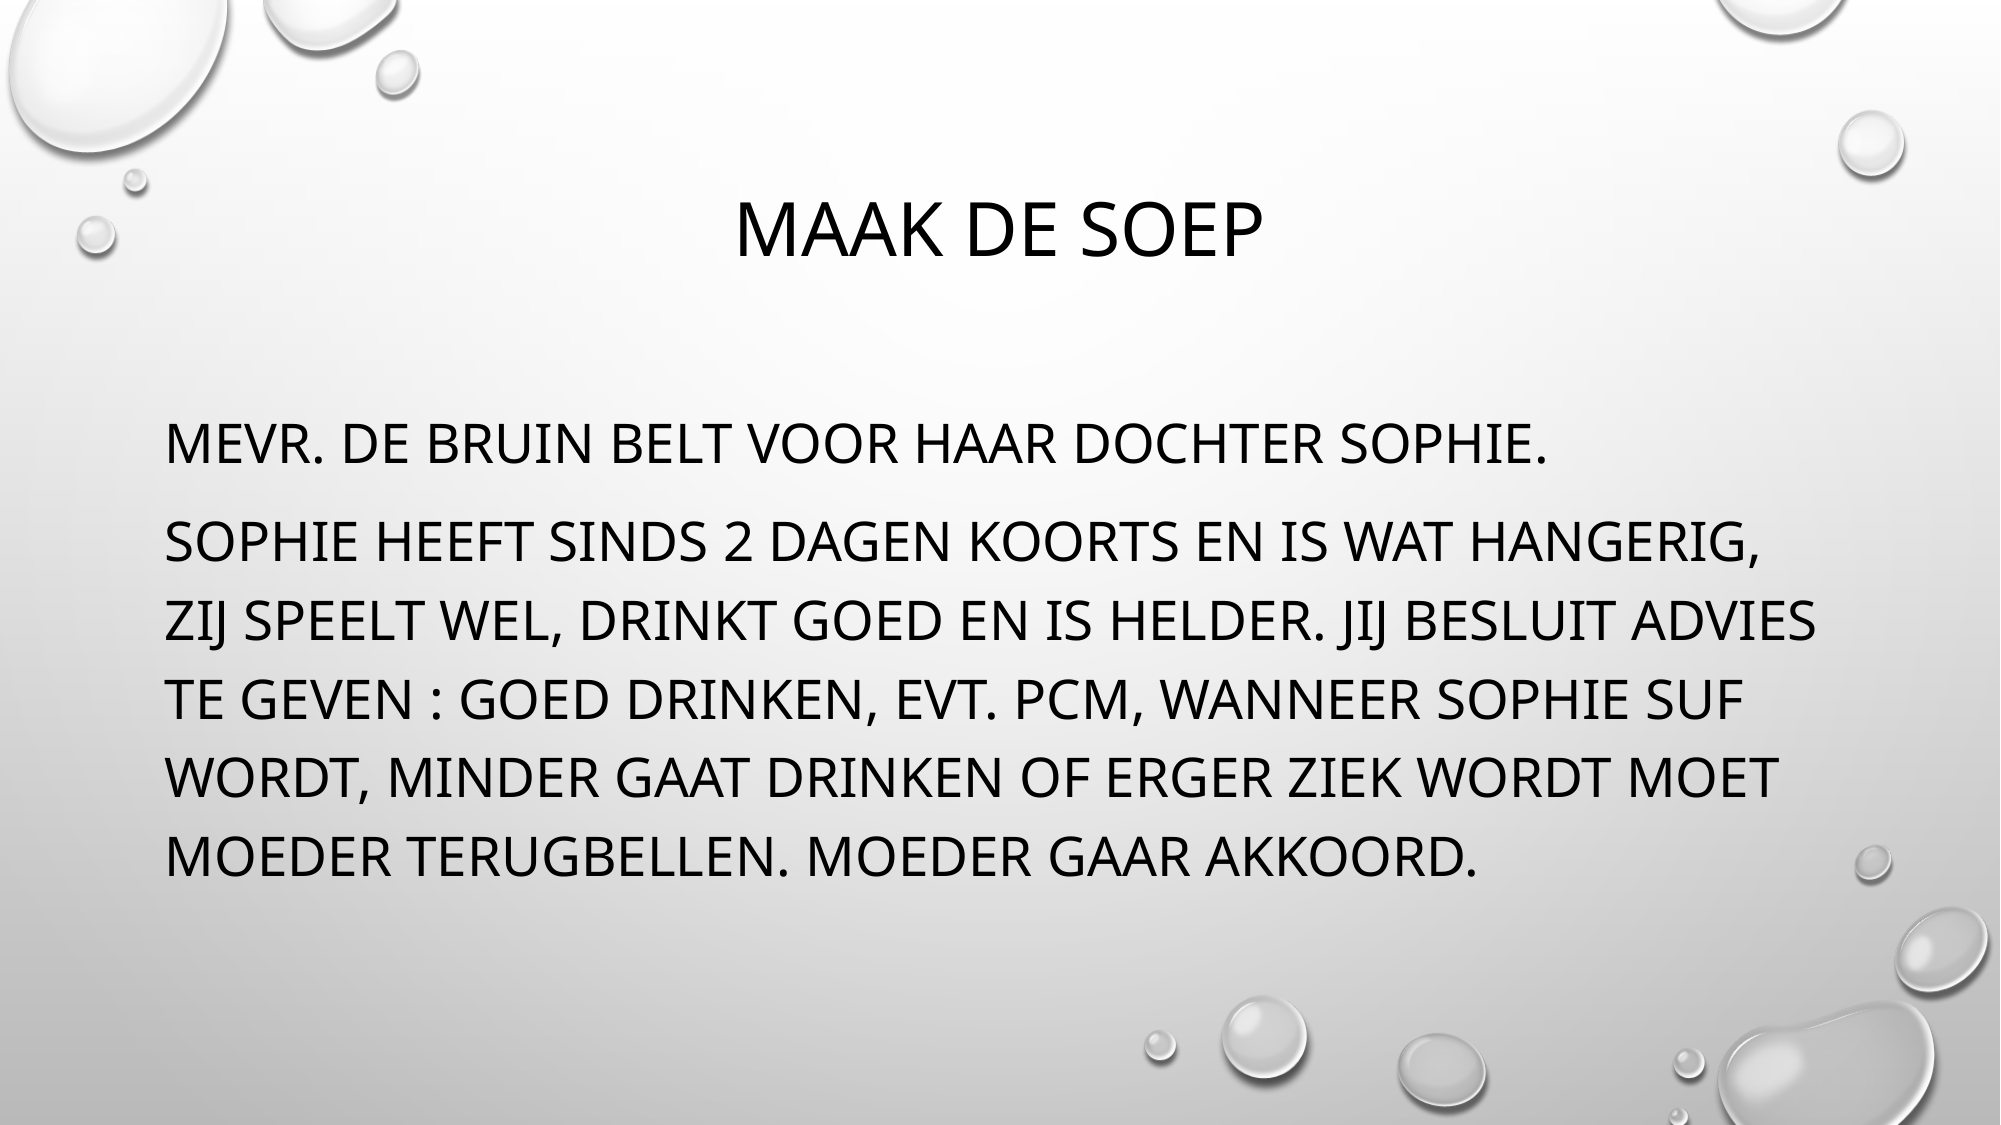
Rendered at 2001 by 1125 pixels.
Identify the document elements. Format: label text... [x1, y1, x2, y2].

title Maak de soep [149, 101, 1851, 364]
picture [0, 0, 2000, 1125]
list Mevr. De Bruin belt voor haar dochter sophie. Sophie heeft sinds 2 dagen koorts en is wat hangerig, zij speelt wel, drinkt goed en is helder. Jij besluit advies te geven : goed drinken, evt. pcm, wanneer sophie suf wordt, minder gaat drinken of erger ziek wordt moet moeder terugbellen. Moeder gaar akkoord. [149, 388, 1850, 950]
